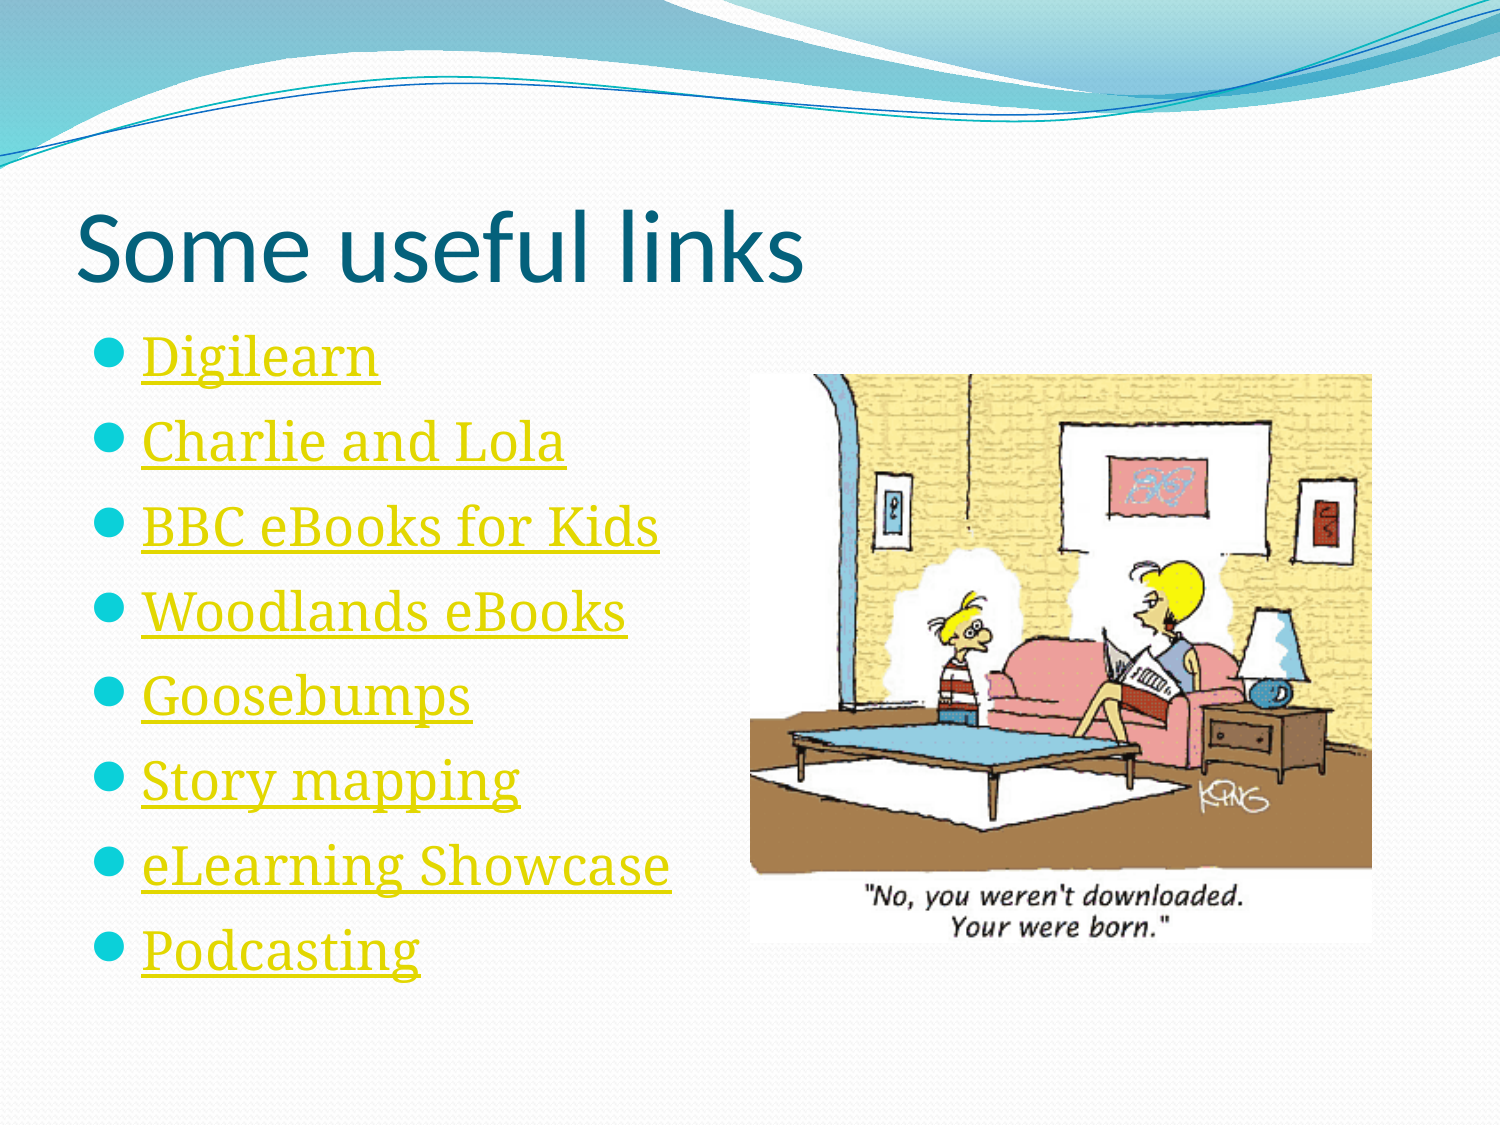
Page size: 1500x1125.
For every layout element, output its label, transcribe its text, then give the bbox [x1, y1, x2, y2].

list Digilearn Charlie and Lola BBC eBooks for Kids Woodlands eBooks Goosebumps Story mapping eLearning Showcase Podcasting [75, 314, 738, 1043]
title Some useful links [75, 115, 1425, 303]
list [749, 374, 1372, 944]
